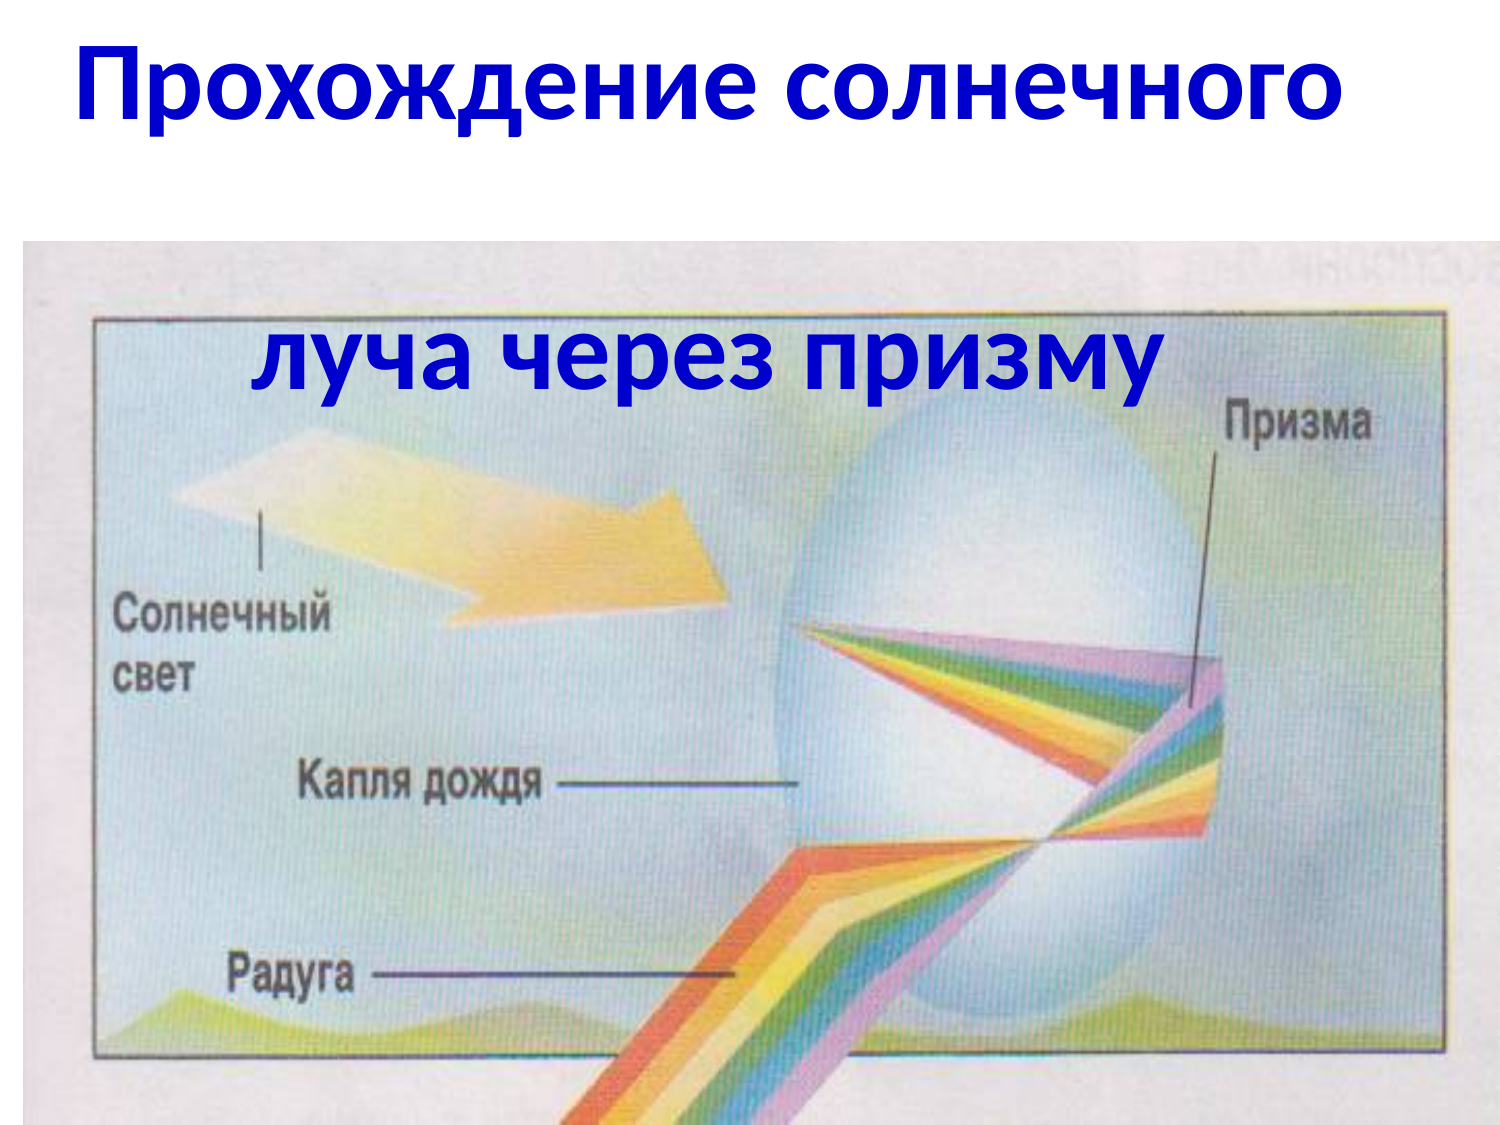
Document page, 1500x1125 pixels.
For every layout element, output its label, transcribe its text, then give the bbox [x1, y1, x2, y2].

text_box Прохождение солнечного луча через призму [58, 0, 1430, 239]
picture [22, 241, 1500, 1125]
